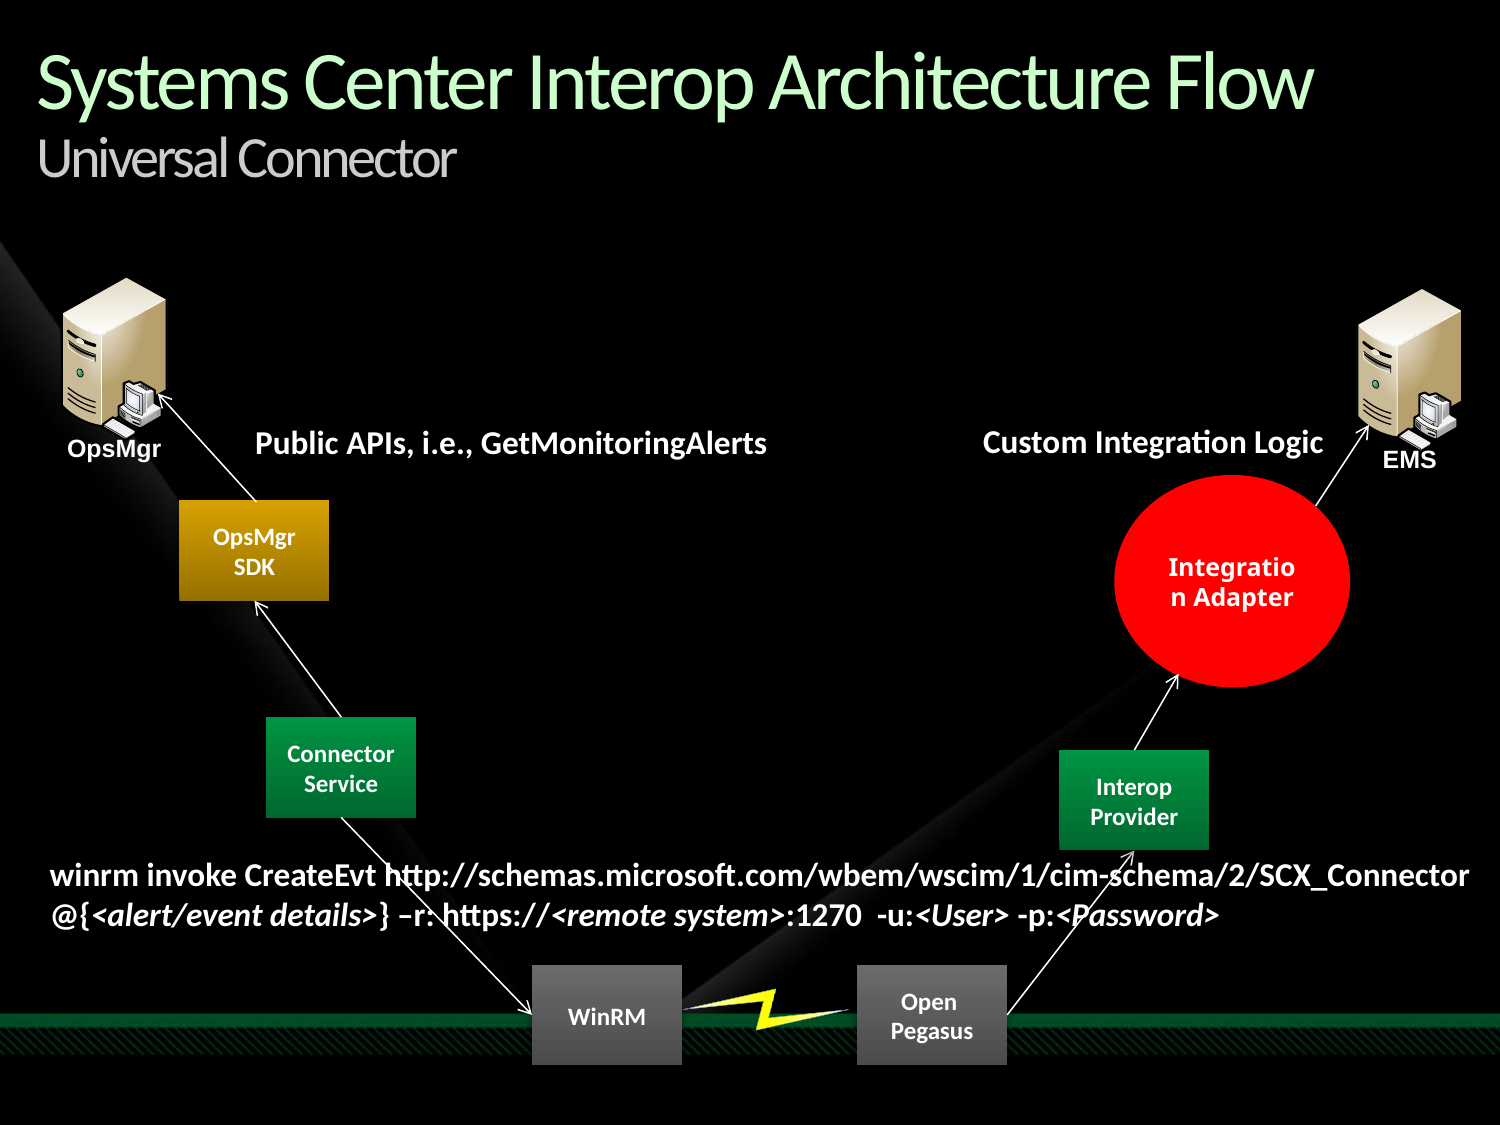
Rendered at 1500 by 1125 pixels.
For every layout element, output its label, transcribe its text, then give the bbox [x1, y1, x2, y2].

text_box winrm invoke CreateEvt http://schemas.microsoft.com/wbem/wscim/1/cim-schema/2/SCX_Connector @{<alert/event details>} –r: https://<remote system>:1270 -u:<User> -p:<Password> [1140, 845, 1488, 941]
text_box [674, 971, 858, 1074]
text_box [337, 820, 536, 1012]
text_box Connector Service [266, 716, 417, 818]
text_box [239, 615, 357, 703]
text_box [1118, 689, 1195, 735]
text_box Interop Provider [1059, 749, 1210, 851]
picture [0, 0, 1500, 1125]
text_box winrm invoke CreateEvt http://schemas.microsoft.com/wbem/wscim/1/cim-schema/2/SCX_Connector @{<alert/event details>} –r: https://<remote system>:1270 -u:<User> -p:<Password> [34, 845, 331, 941]
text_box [152, 398, 262, 498]
text_box winrm invoke CreateEvt http://schemas.microsoft.com/wbem/wscim/1/cim-schema/2/SCX_Connector @{<alert/event details>} –r: https://<remote system>:1270 -u:<User> -p:<Password> [541, 845, 1051, 941]
text_box OpsMgr SDK [179, 500, 330, 601]
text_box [52, 271, 176, 476]
title Systems Center Interop Architecture Flow Universal Connector [36, 37, 1469, 193]
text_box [1354, 271, 1470, 476]
text_box Custom Integration Logic [968, 412, 1340, 468]
text_box WinRM [531, 964, 682, 1066]
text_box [1006, 850, 1135, 1016]
text_box Integration Adapter [1114, 474, 1351, 688]
text_box Open Pegasus [857, 964, 1008, 1066]
text_box Public APIs, i.e., GetMonitoringAlerts [267, 413, 784, 469]
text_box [1301, 438, 1383, 493]
